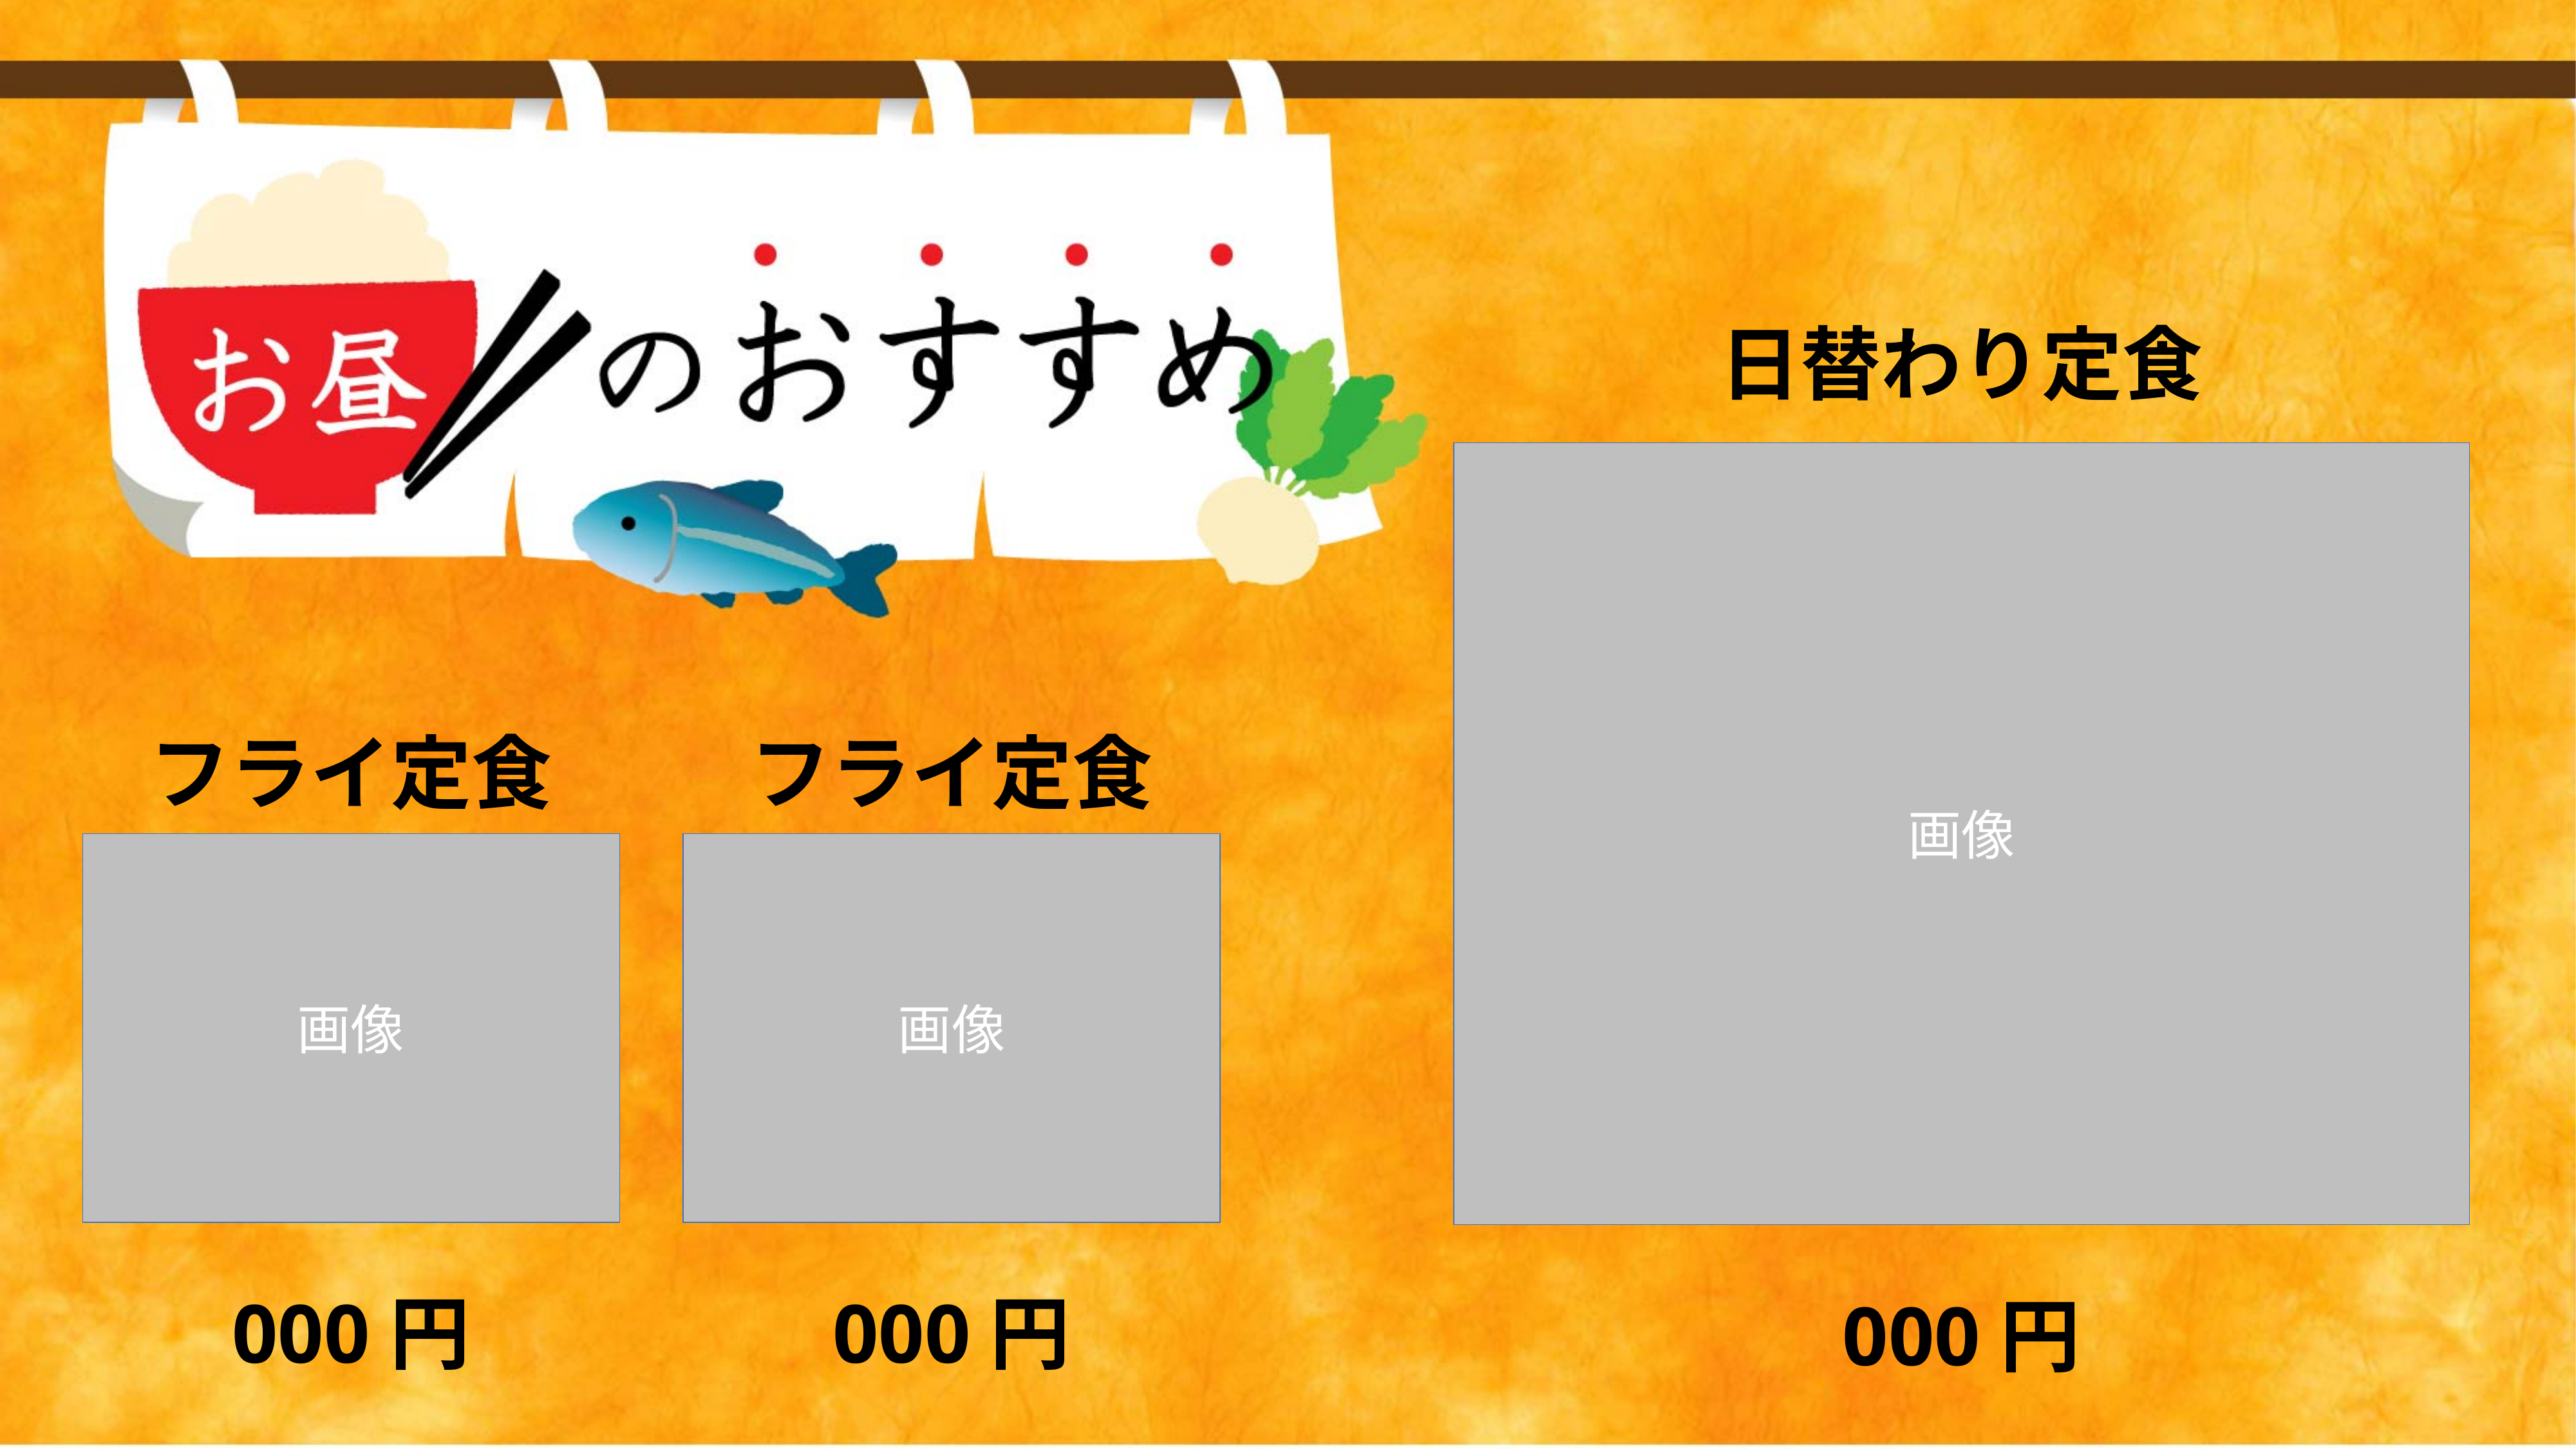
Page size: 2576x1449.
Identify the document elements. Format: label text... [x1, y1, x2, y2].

text_box 画像 [82, 833, 620, 1223]
text_box 000円 [187, 1239, 515, 1379]
text_box フライ定食 [633, 678, 1270, 819]
text_box 000円 [1812, 1242, 2111, 1382]
picture [0, 0, 2576, 1449]
text_box 日替わり定食 [1597, 269, 2326, 410]
text_box 画像 [1453, 442, 2470, 1225]
text_box 000円 [787, 1239, 1116, 1379]
text_box フライ定食 [109, 678, 592, 819]
text_box 画像 [682, 833, 1221, 1223]
